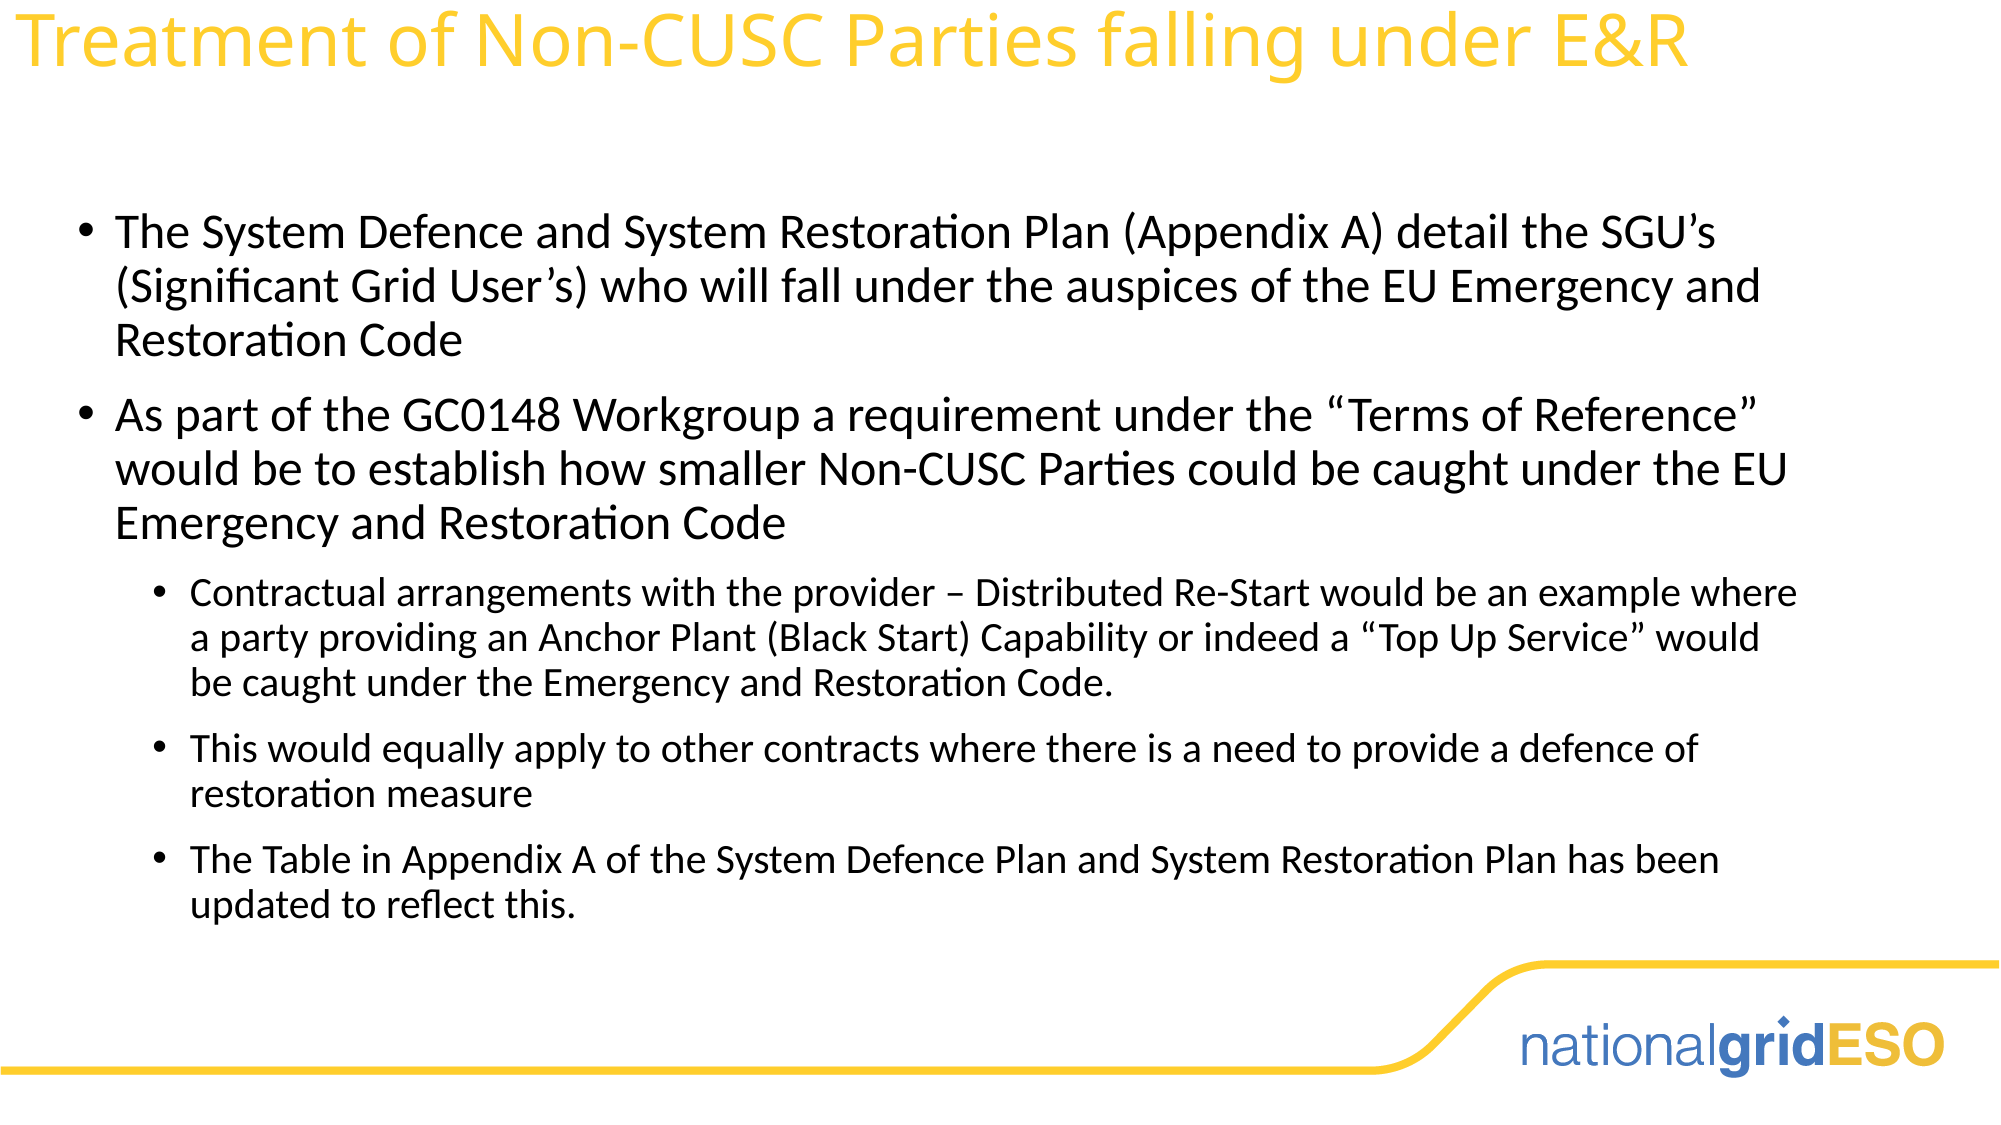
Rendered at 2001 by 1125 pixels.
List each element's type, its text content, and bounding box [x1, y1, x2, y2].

title Treatment of Non-CUSC Parties falling under E&R [0, 0, 1753, 208]
picture [0, 954, 2000, 1125]
text_box The System Defence and System Restoration Plan (Appendix A) detail the SGU’s (Significant Grid User’s) who will fall under the auspices of the EU Emergency and Restoration Code As part of the GC0148 Workgroup a requirement under the “Terms of Reference” would be to establish how smaller Non-CUSC Parties could be caught under the EU Emergency and Restoration Code Contractual arrangements with the provider – Distributed Re-Start would be an example where a party providing an Anchor Plant (Black Start) Capability or indeed a “Top Up Service” would be caught under the Emergency and Restoration Code. This would equally apply to other contracts where there is a need to provide a defence of restoration measure The Table in Appendix A of the System Defence Plan and System Restoration Plan has been updated to reflect this. [62, 197, 1816, 935]
